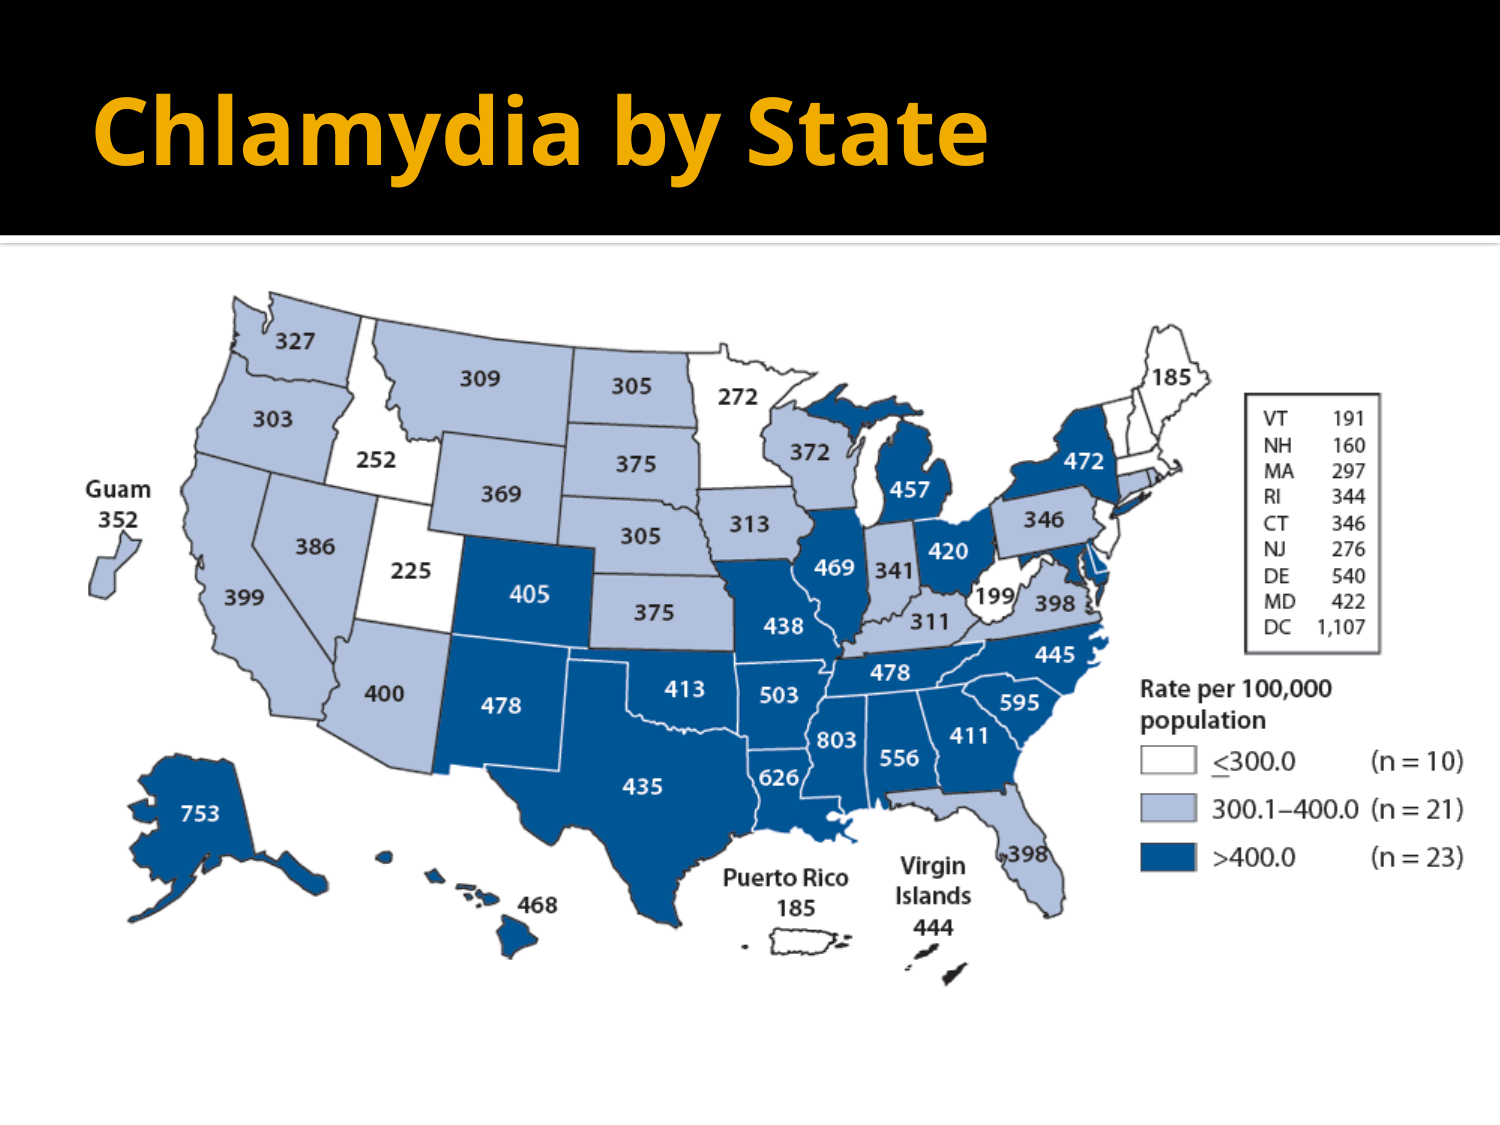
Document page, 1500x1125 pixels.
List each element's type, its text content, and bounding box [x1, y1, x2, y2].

picture [24, 291, 1465, 988]
title Chlamydia by State [75, 25, 1425, 231]
